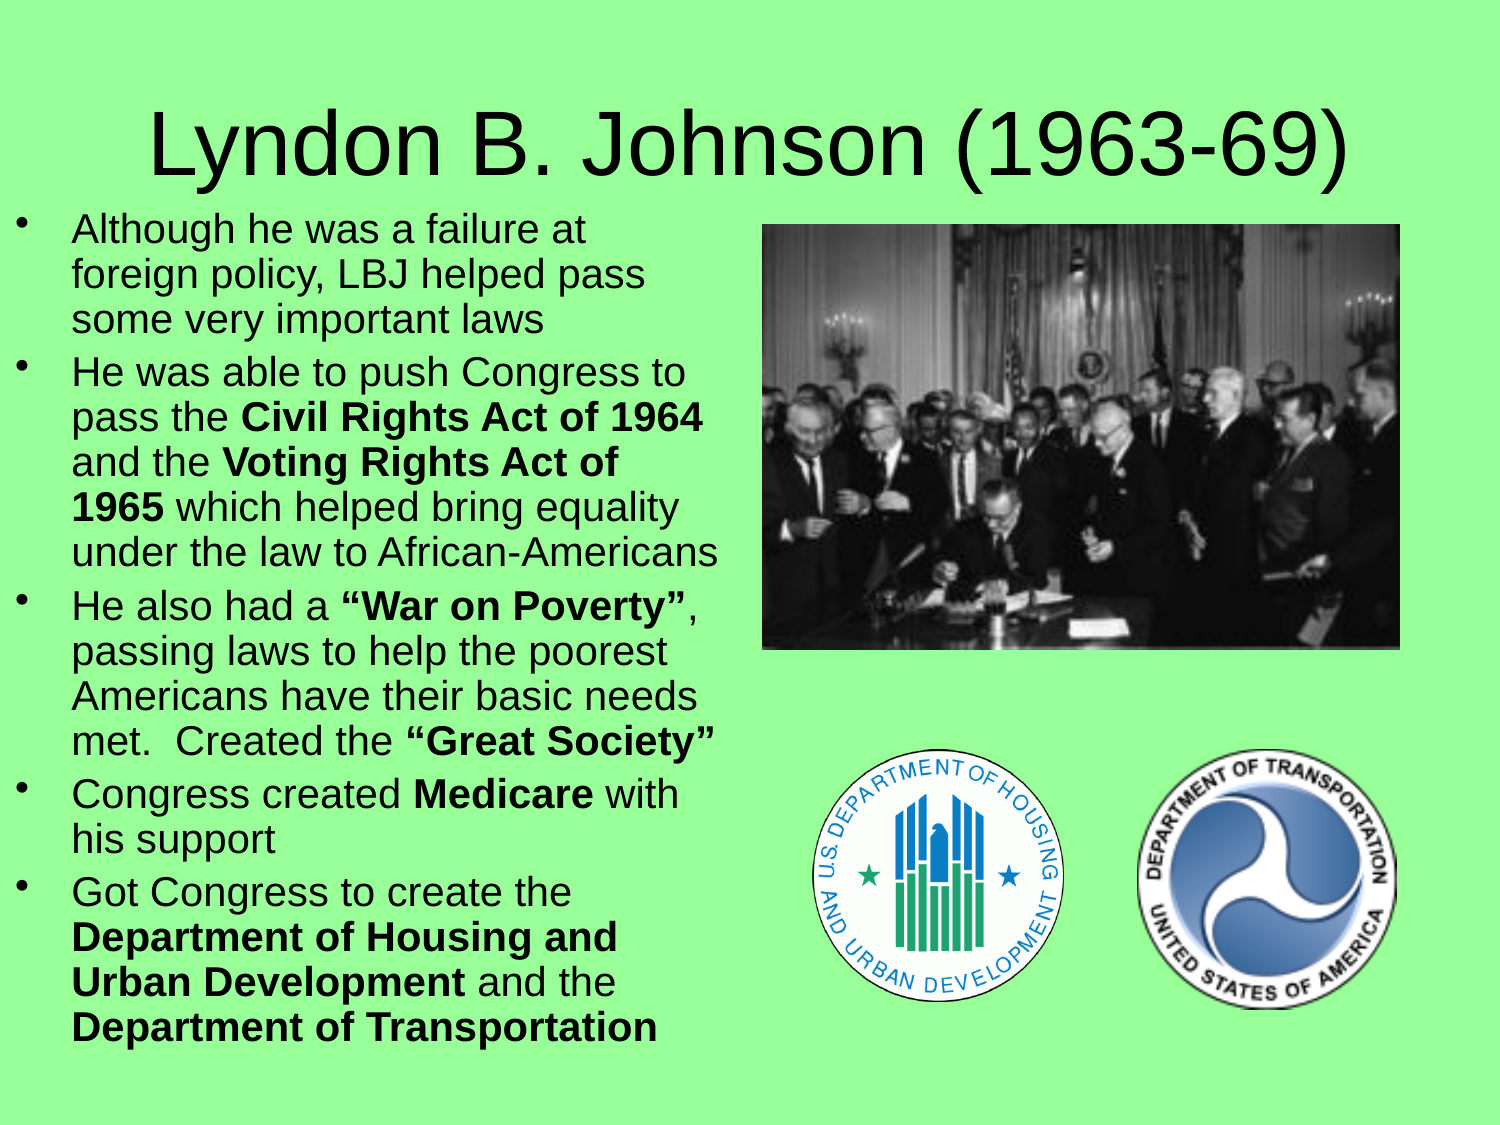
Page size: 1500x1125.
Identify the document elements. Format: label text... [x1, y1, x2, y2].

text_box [762, 224, 1401, 651]
picture [812, 749, 1065, 1002]
list Although he was a failure at foreign policy, LBJ helped pass some very important laws He was able to push Congress to pass the Civil Rights Act of 1964 and the Voting Rights Act of 1965 which helped bring equality under the law to African-Americans He also had a “War on Poverty”, passing laws to help the poorest Americans have their basic needs met. Created the “Great Society” Congress created Medicare with his support Got Congress to create the Department of Housing and Urban Development and the Department of Transportation [0, 200, 738, 1100]
title Lyndon B. Johnson (1963-69) [75, 45, 1425, 233]
picture [1137, 749, 1398, 1010]
